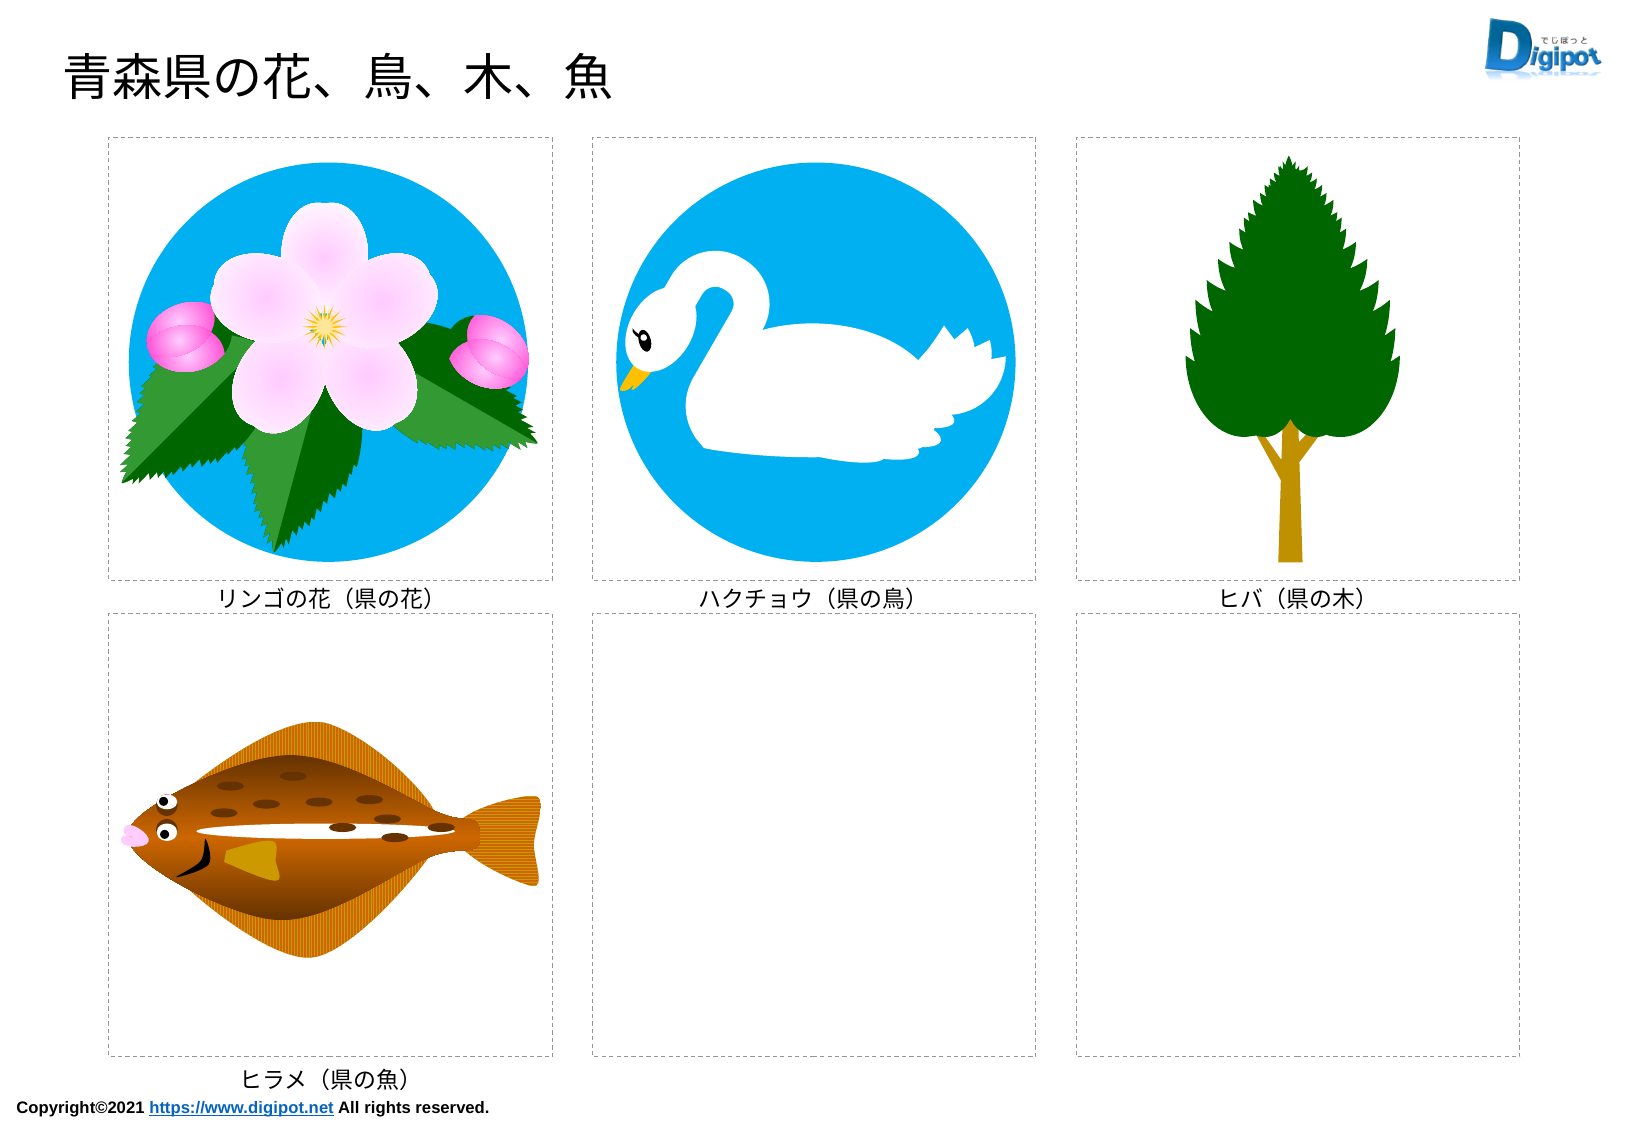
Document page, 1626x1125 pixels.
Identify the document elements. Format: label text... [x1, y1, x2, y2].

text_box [1185, 155, 1400, 563]
text_box ハクチョウ（県の鳥） [587, 577, 1041, 620]
text_box リンゴの花（県の花） [104, 577, 558, 620]
text_box [649, 161, 983, 250]
picture [1485, 18, 1602, 82]
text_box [625, 250, 1006, 463]
text_box [276, 556, 381, 563]
text_box [615, 300, 625, 425]
text_box [207, 161, 450, 202]
text_box ヒバ（県の木） [1071, 577, 1525, 620]
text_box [91, 202, 551, 556]
text_box [1006, 297, 1017, 427]
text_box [121, 721, 541, 958]
text_box 青森県の花、鳥、木、魚 [48, 38, 628, 113]
text_box [642, 463, 990, 563]
text_box ヒラメ（県の魚） [104, 1058, 558, 1101]
